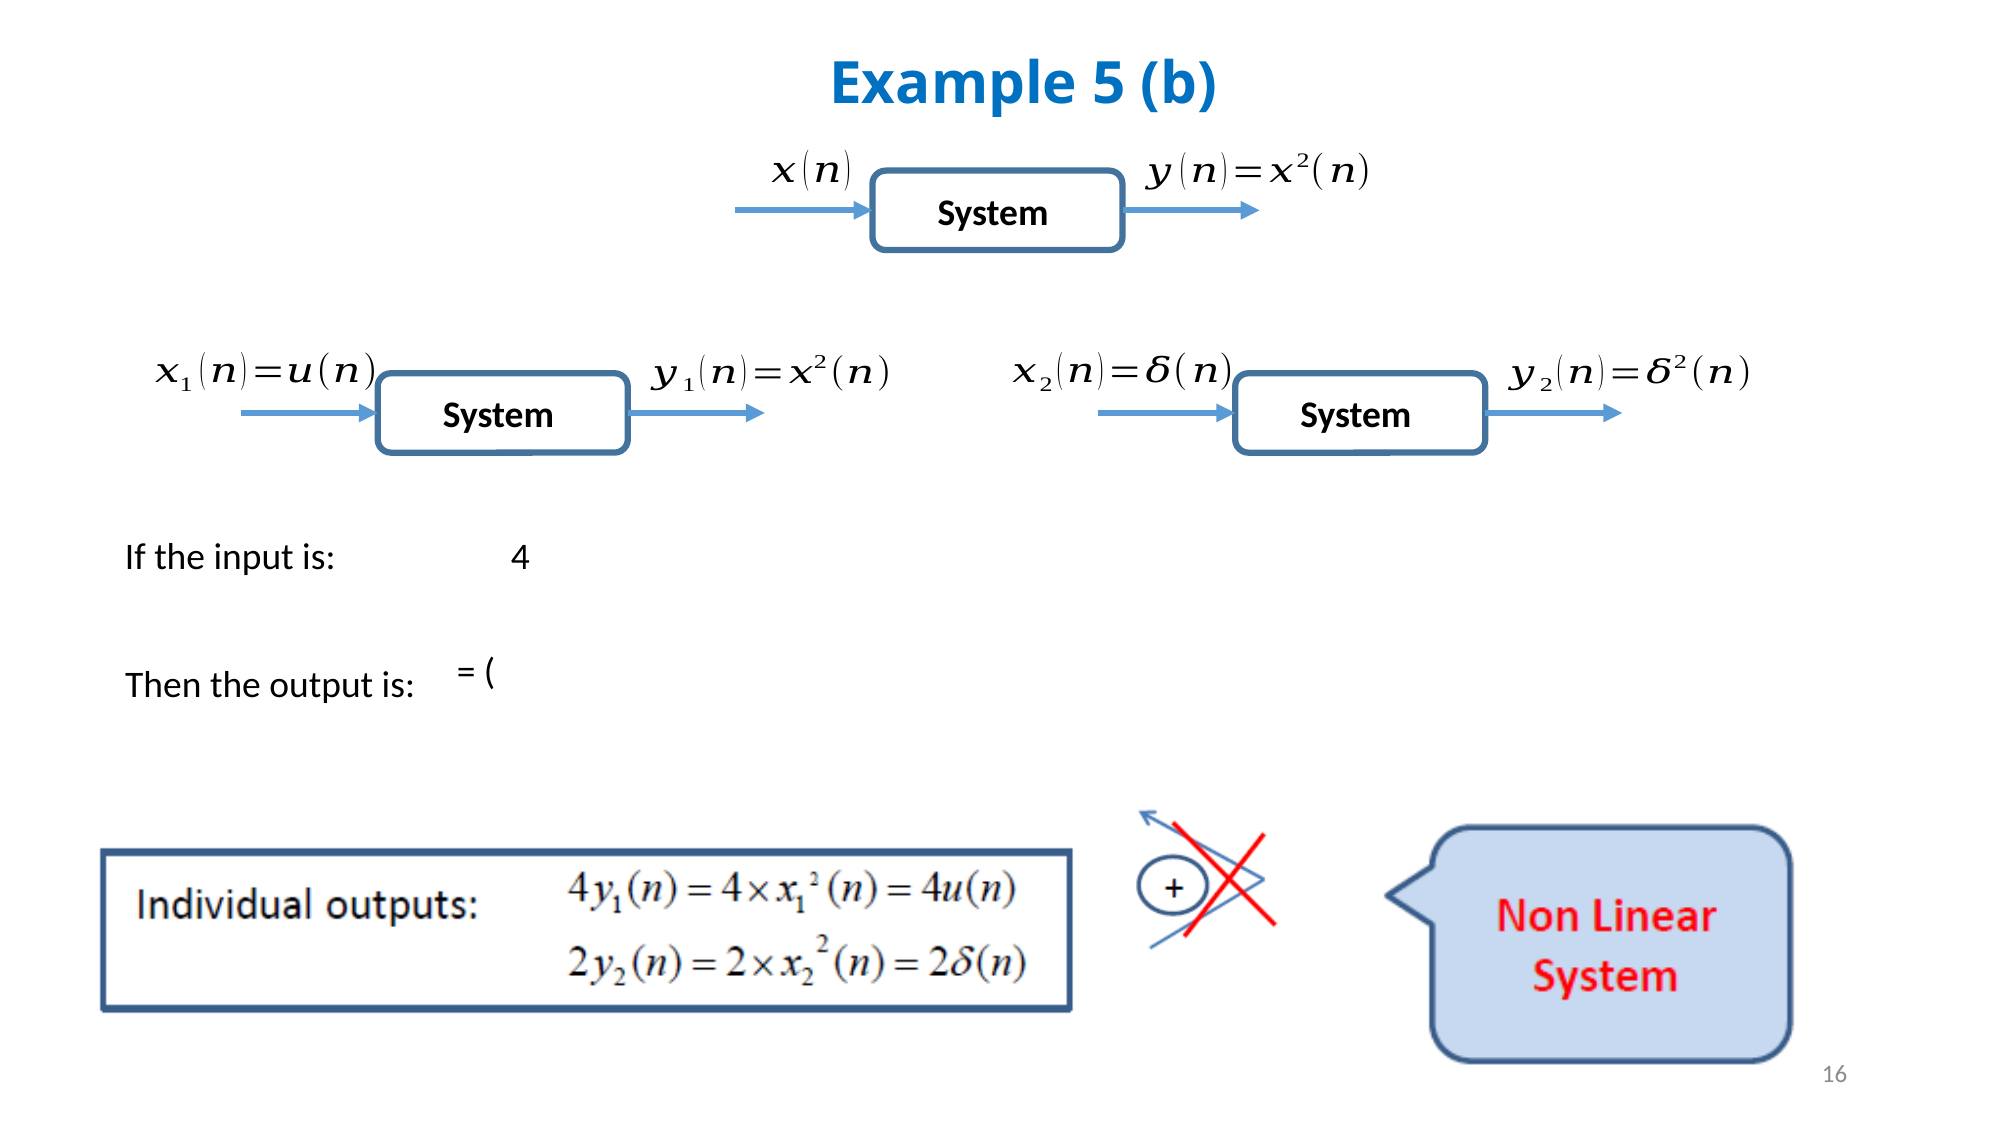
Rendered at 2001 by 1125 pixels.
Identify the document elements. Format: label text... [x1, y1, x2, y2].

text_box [152, 350, 893, 453]
picture [1135, 802, 1284, 956]
slide_number 16 [1412, 1042, 1863, 1103]
text_box If the input is: [109, 524, 360, 584]
text_box Then the output is: [110, 652, 439, 713]
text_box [1009, 350, 1751, 453]
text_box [735, 147, 1373, 250]
text_box Example 5 (b) [814, 33, 1233, 123]
picture [1372, 818, 1805, 1069]
picture [87, 837, 1078, 1021]
